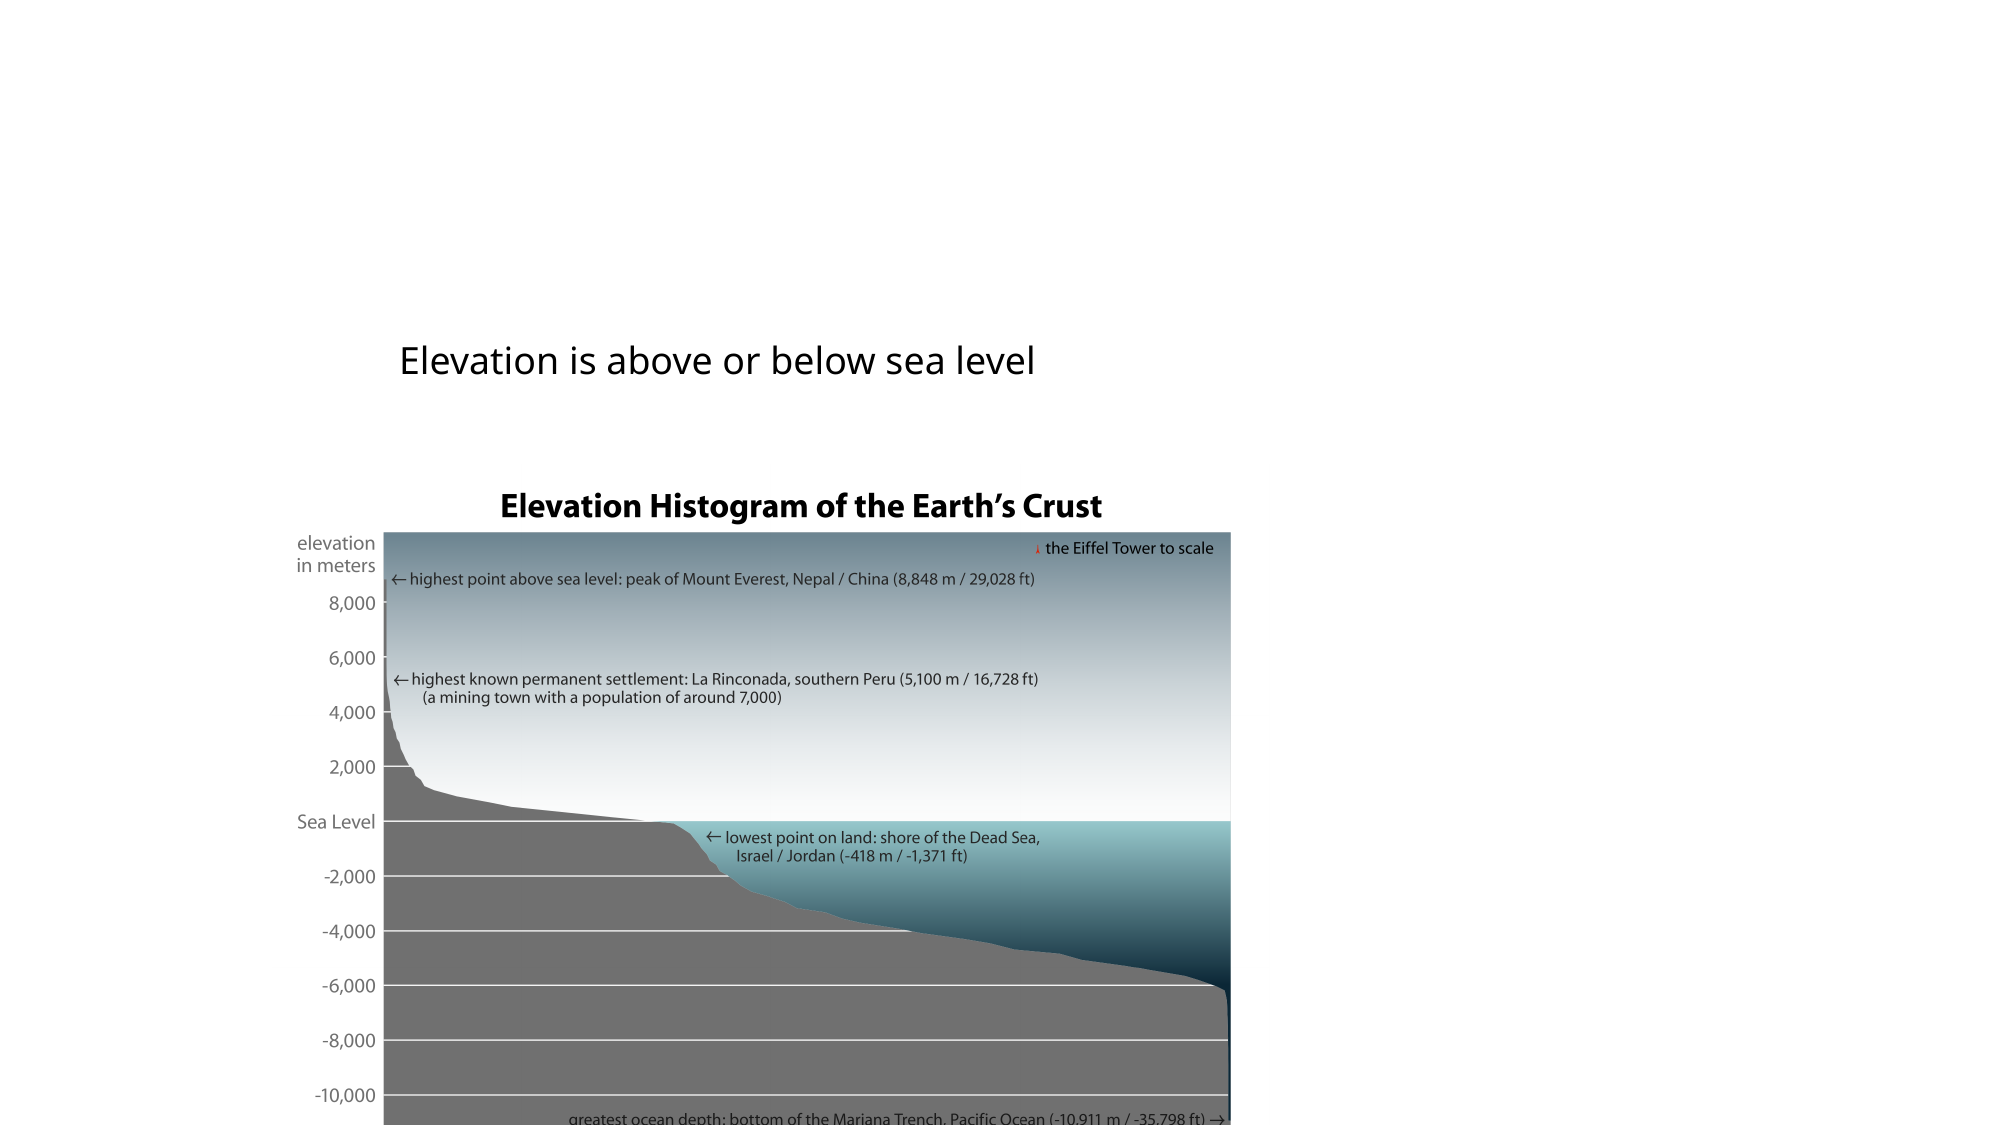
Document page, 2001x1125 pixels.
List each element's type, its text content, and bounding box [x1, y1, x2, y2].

picture [272, 463, 1270, 1125]
text_box Elevation is above or below sea level [384, 329, 1944, 390]
